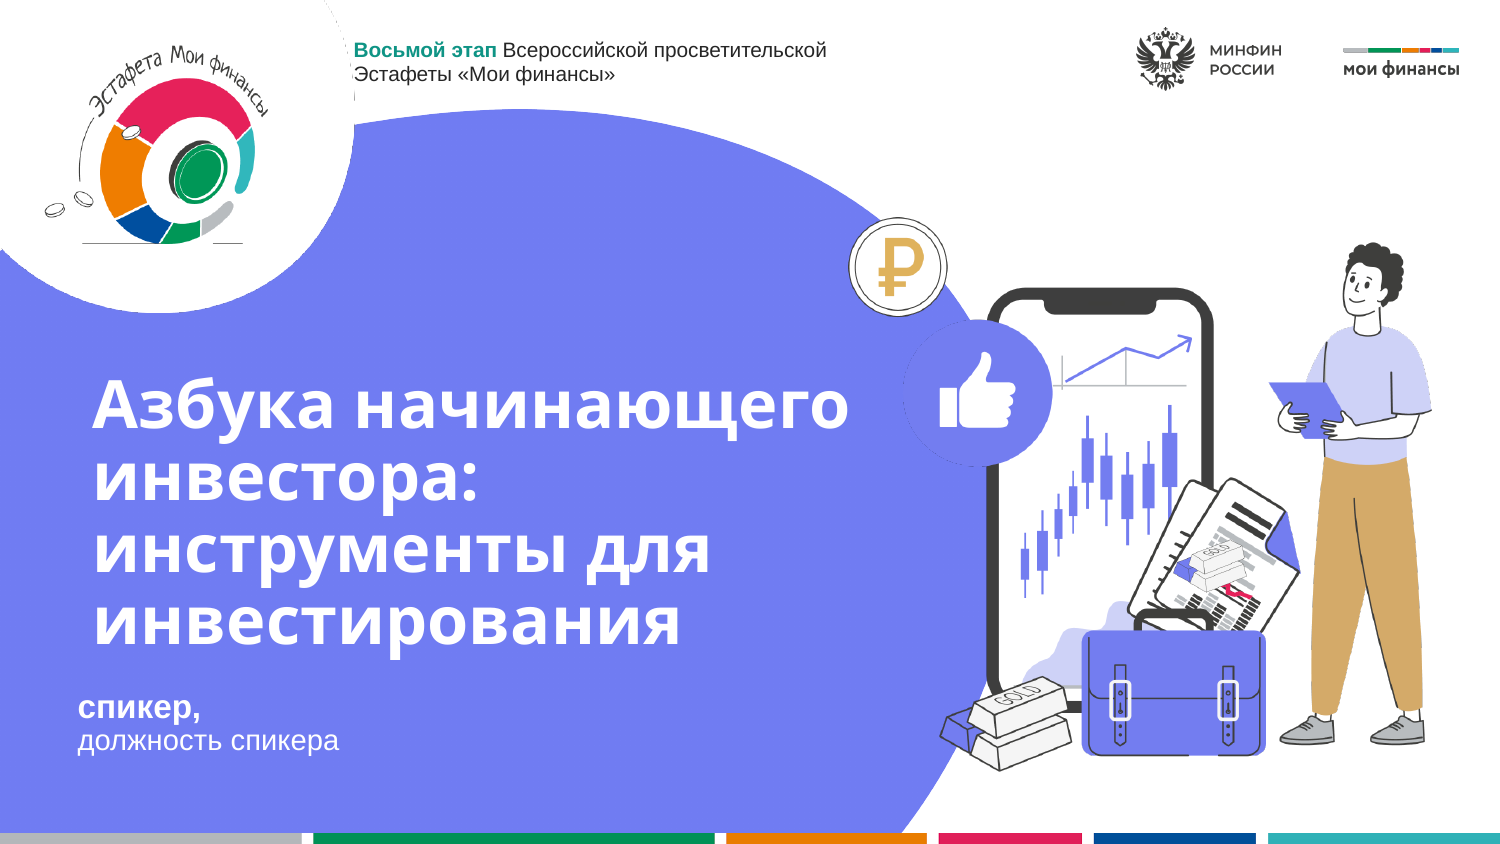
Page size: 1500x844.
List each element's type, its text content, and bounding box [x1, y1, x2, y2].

picture [1343, 48, 1459, 78]
picture [1136, 27, 1281, 91]
text_box спикер, должность спикера [77, 681, 574, 772]
text_box Восьмой этап Всероссийской просветительской Эстафеты «Мои финансы» [353, 28, 849, 96]
title Азбука начинающего инвестора: инструменты для инвестирования [77, 363, 843, 570]
picture [0, 0, 1500, 844]
